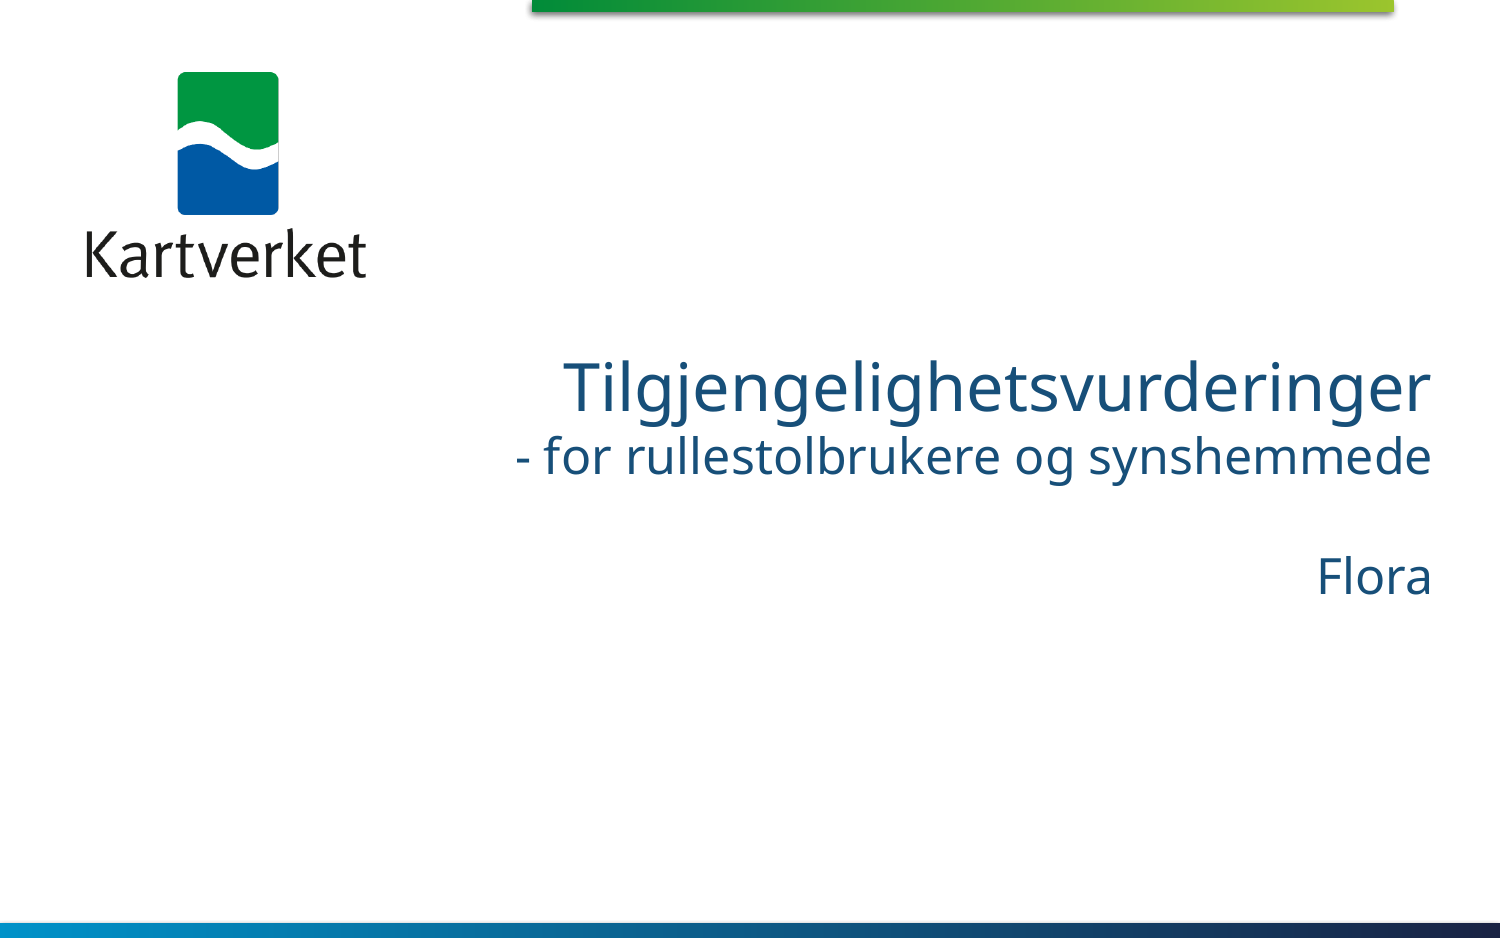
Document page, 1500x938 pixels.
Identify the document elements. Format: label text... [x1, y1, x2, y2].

text_box Tilgjengelighetsvurderinger - for rullestolbrukere og synshemmede Flora [66, 337, 1449, 613]
